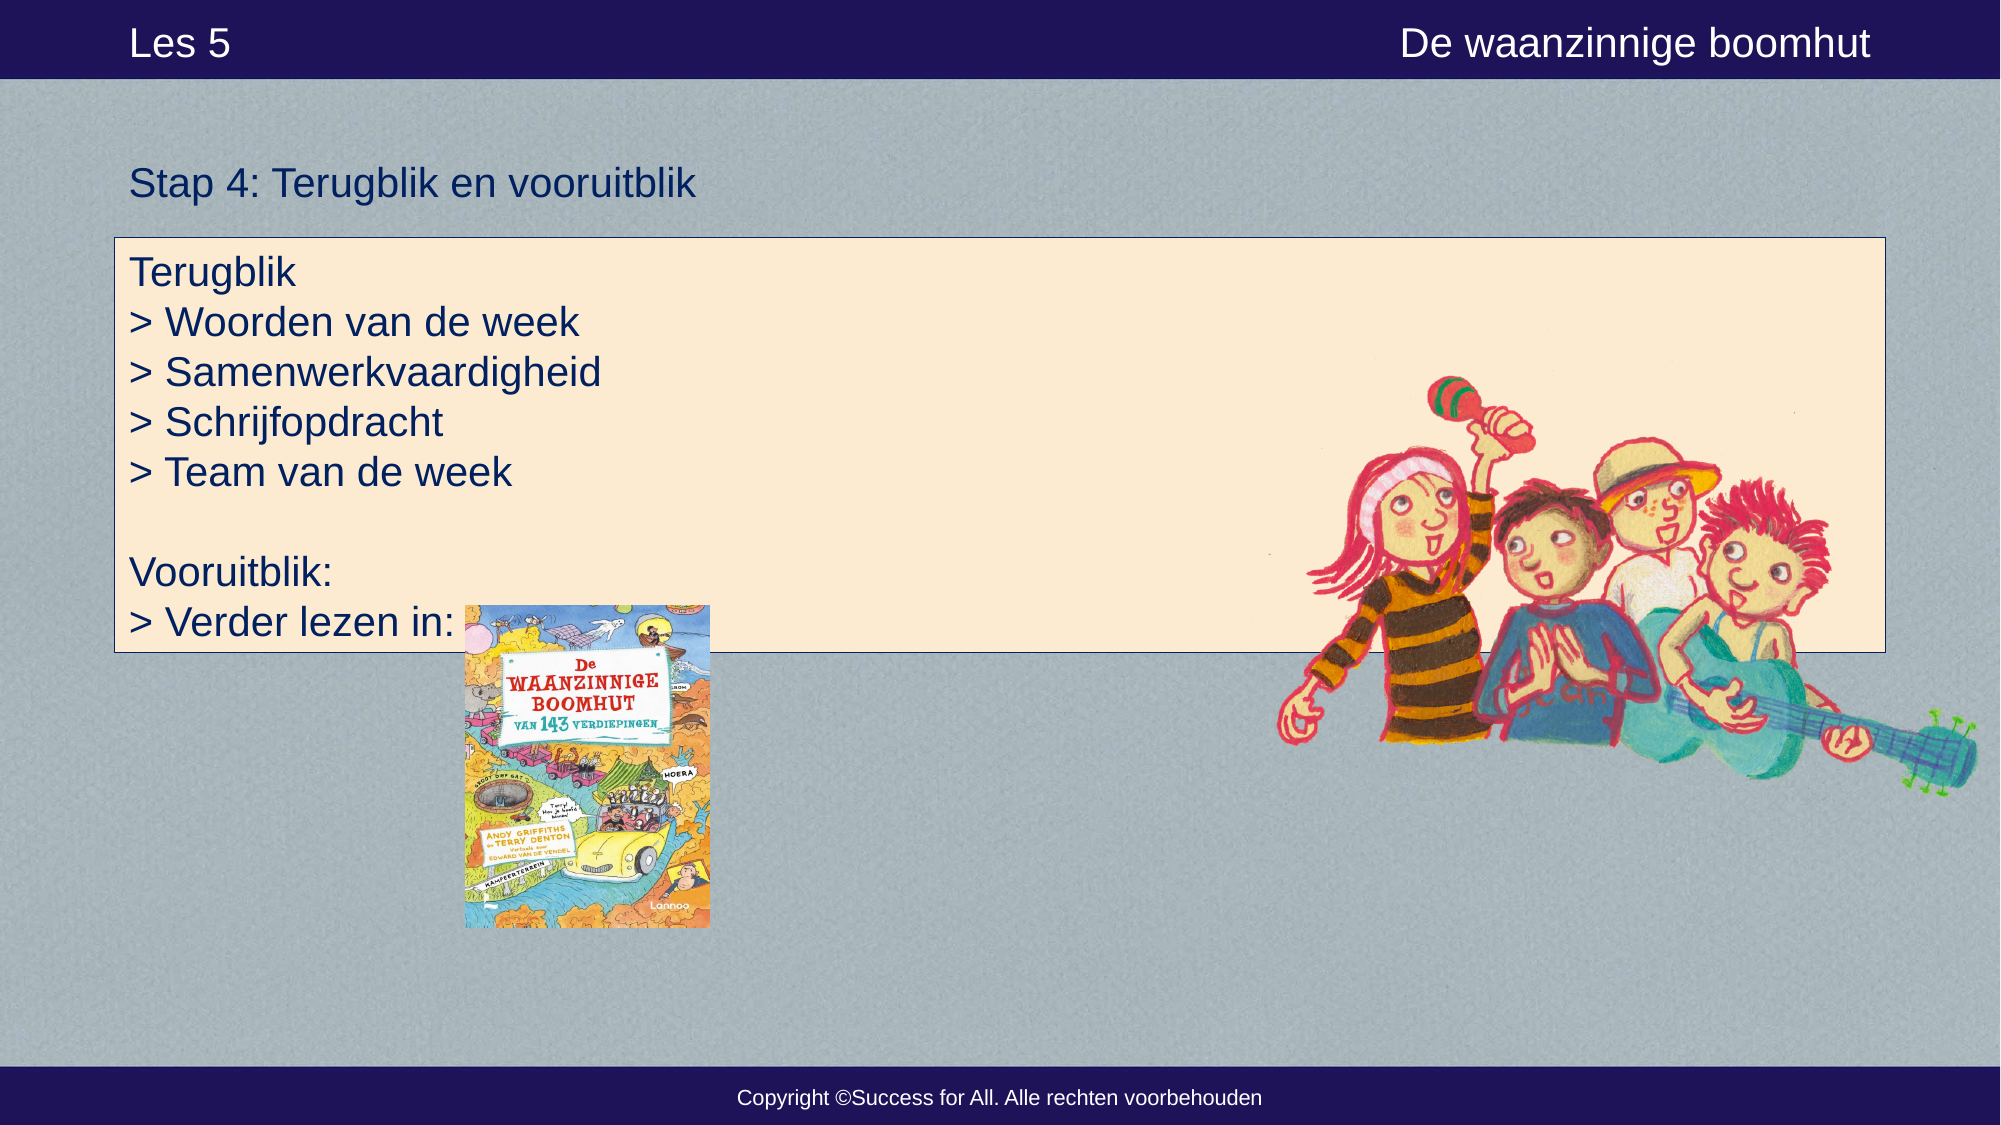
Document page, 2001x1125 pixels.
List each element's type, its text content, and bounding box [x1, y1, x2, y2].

text_box Stap 4: Terugblik en vooruitblik [113, 148, 1635, 214]
text_box De waanzinnige boomhut [999, 8, 1886, 73]
picture [0, 0, 2001, 1125]
text_box Les 5 [114, 8, 354, 73]
text_box Terugblik > Woorden van de week > Samenwerkvaardigheid > Schrijfopdracht > Team van de week Vooruitblik: > Verder lezen in: [114, 237, 1886, 653]
text_box Copyright ©Success for All. Alle rechten voorbehouden [0, 1076, 2000, 1125]
